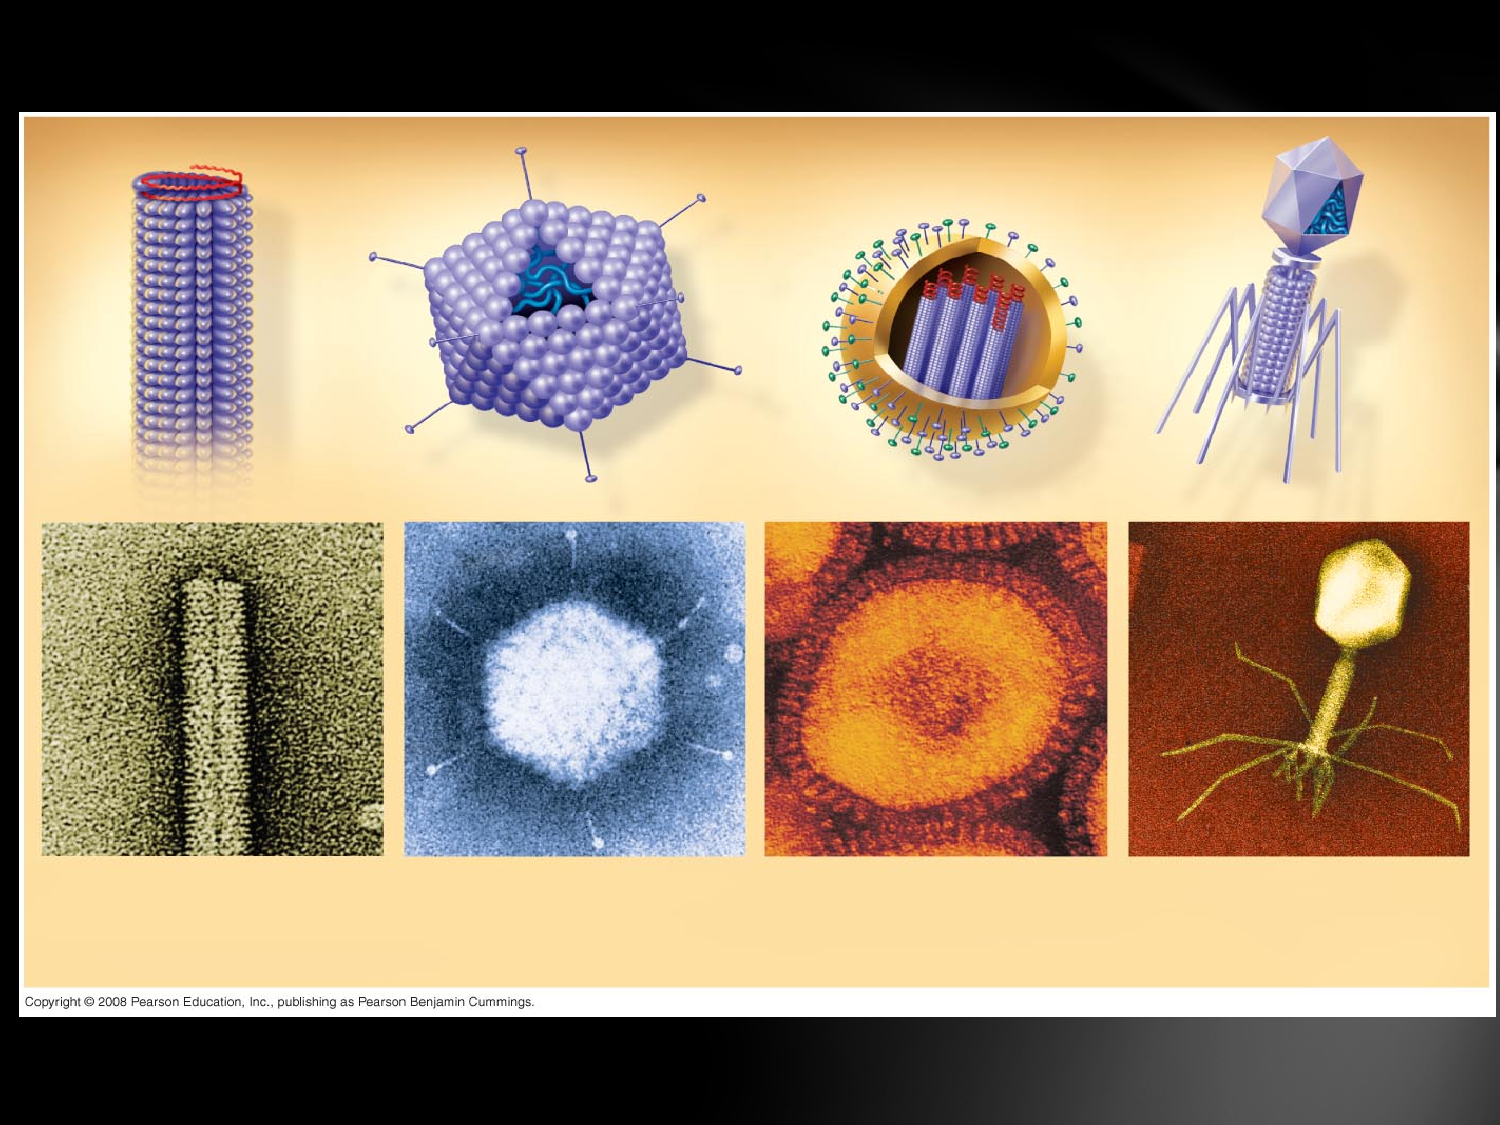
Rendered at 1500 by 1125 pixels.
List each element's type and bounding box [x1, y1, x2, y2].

list [18, 112, 1496, 1017]
